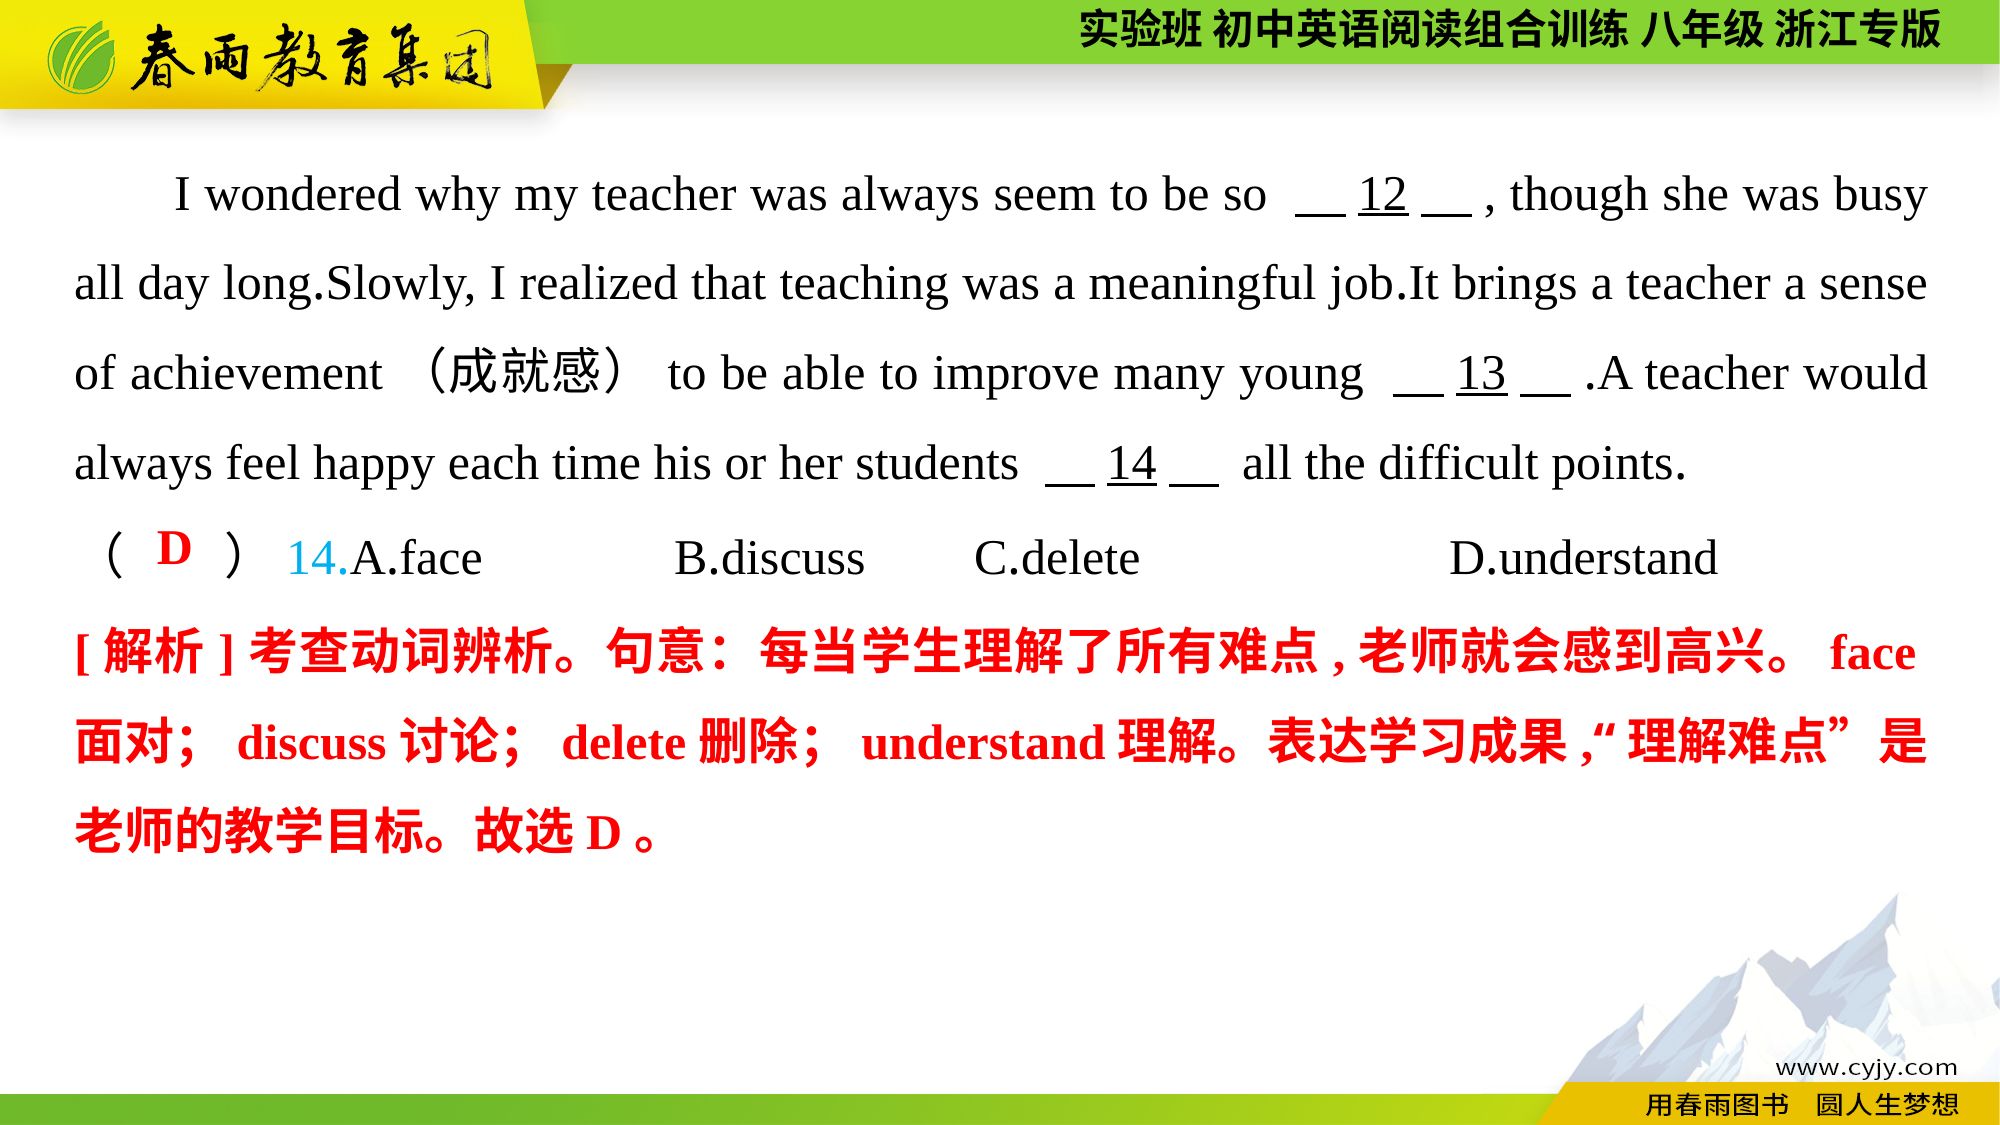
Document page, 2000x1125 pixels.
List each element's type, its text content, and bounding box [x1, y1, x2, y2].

list I wondered why my teacher was always seem to be so 12 , though she was busy all day long.Slowly, I realized that teaching was a meaningful job.It brings a teacher a sense of achievement（成就感）to be able to improve many young 13 .A teacher would always feel happy each time his or her students 14 all the difficult points. [59, 122, 1944, 502]
text_box [解析]考查动词辨析。句意：每当学生理解了所有难点,老师就会感到高兴。face面对；discuss讨论；delete删除；understand理解。表达学习成果,“理解难点”是老师的教学目标。故选D。 [59, 592, 1944, 867]
picture [0, 0, 2000, 1125]
text_box D [142, 507, 208, 583]
text_box （ ）14.A.face B.discuss C.delete D.understand [59, 502, 1944, 592]
